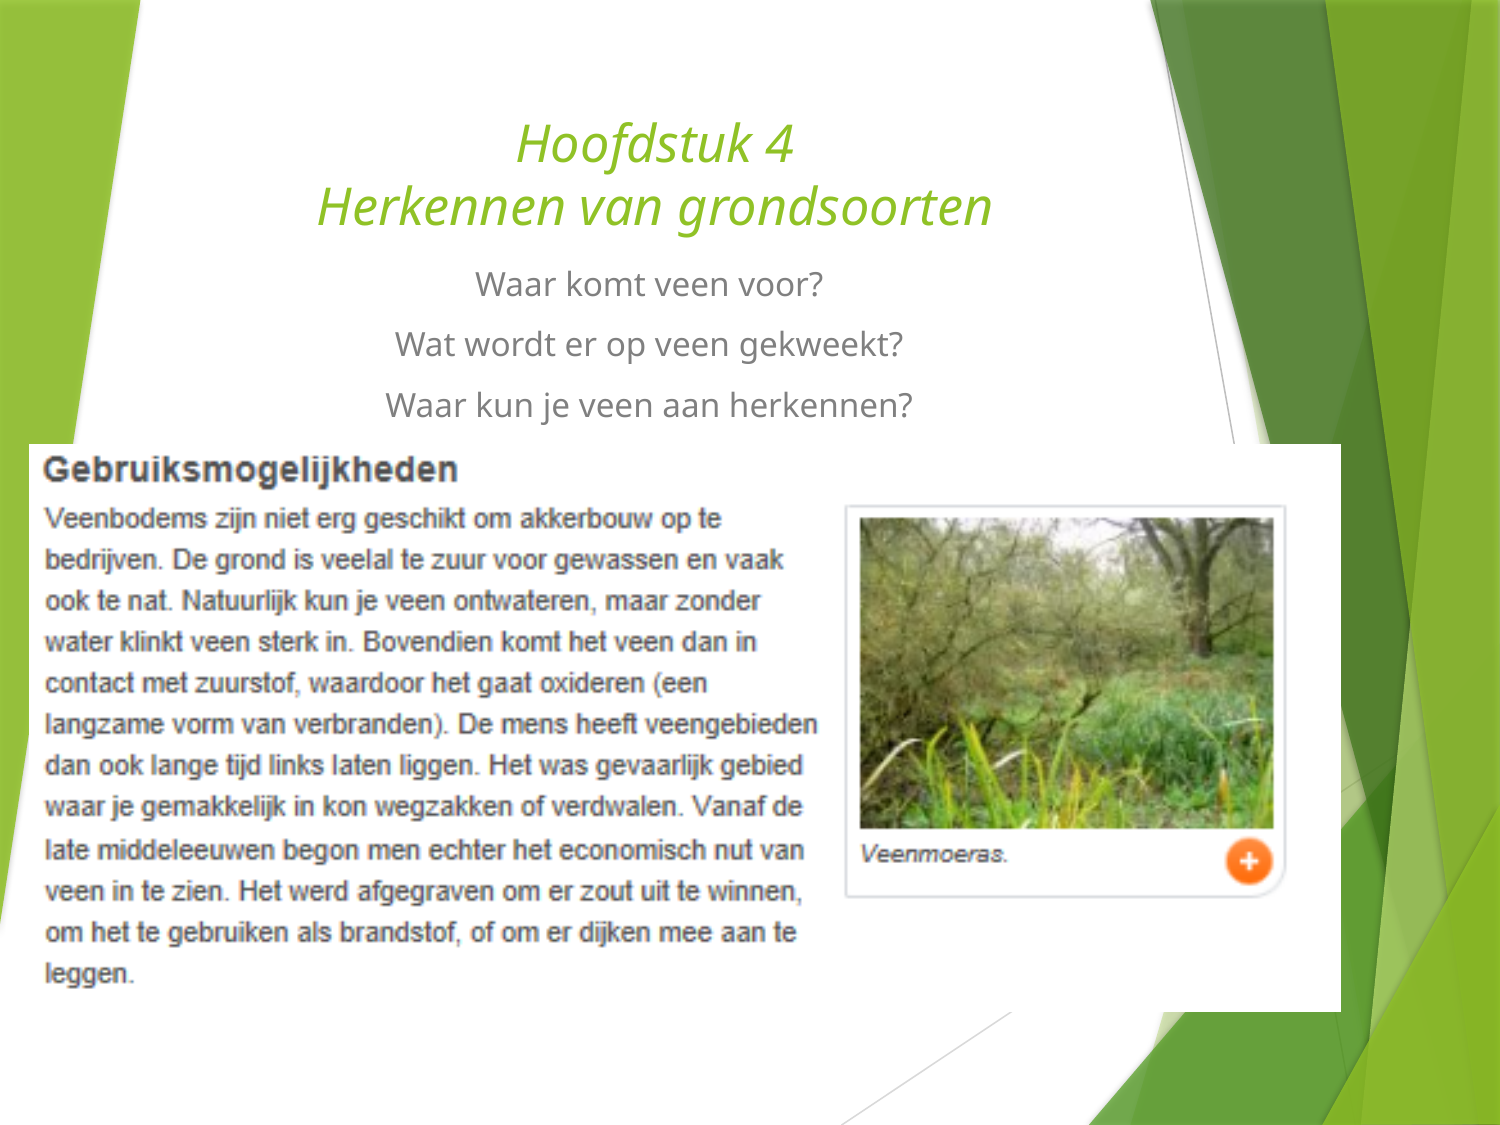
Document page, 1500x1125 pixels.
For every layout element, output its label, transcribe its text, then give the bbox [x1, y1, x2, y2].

subtitle Waar komt veen voor? Wat wordt er op veen gekweekt? Waar kun je veen aan herkennen? [64, 255, 1235, 443]
title Hoofdstuk 4 Herkennen van grondsoorten [112, 101, 1199, 244]
picture [28, 443, 1341, 1012]
